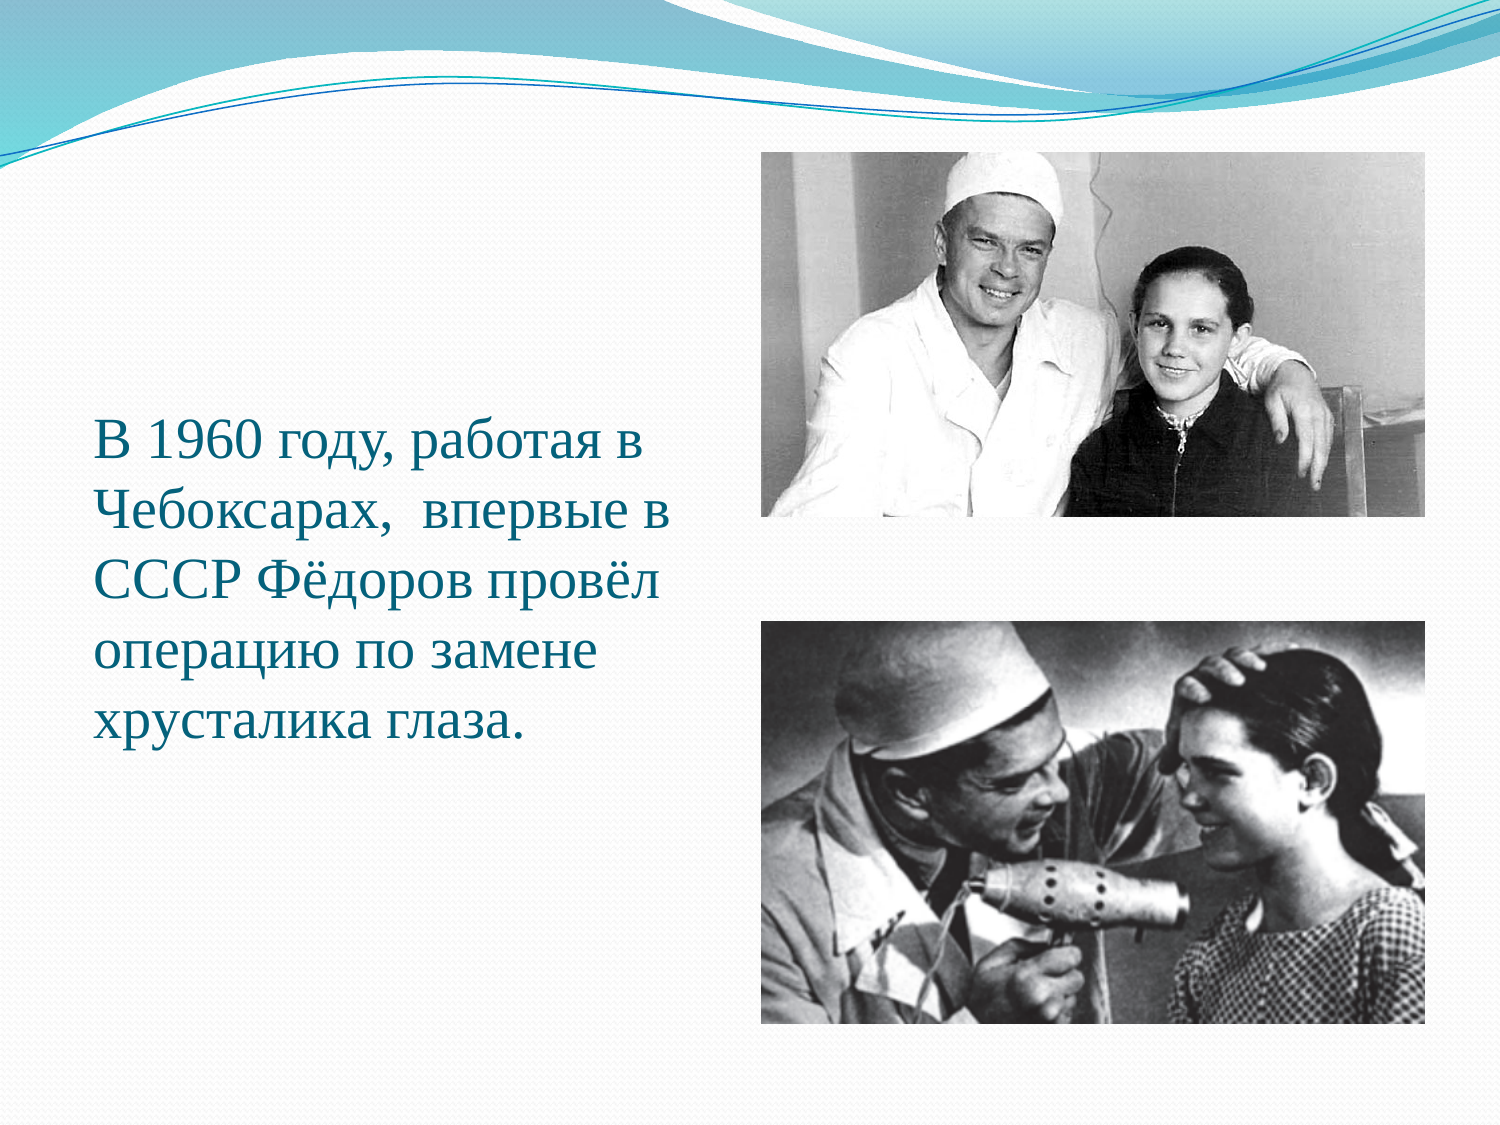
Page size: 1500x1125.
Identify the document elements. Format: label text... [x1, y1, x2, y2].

title В 1960 году, работая в Чебоксарах, впервые в СССР Фёдоров провёл операцию по замене хрусталика глаза. [93, 363, 687, 750]
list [761, 620, 1425, 1024]
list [761, 152, 1425, 517]
